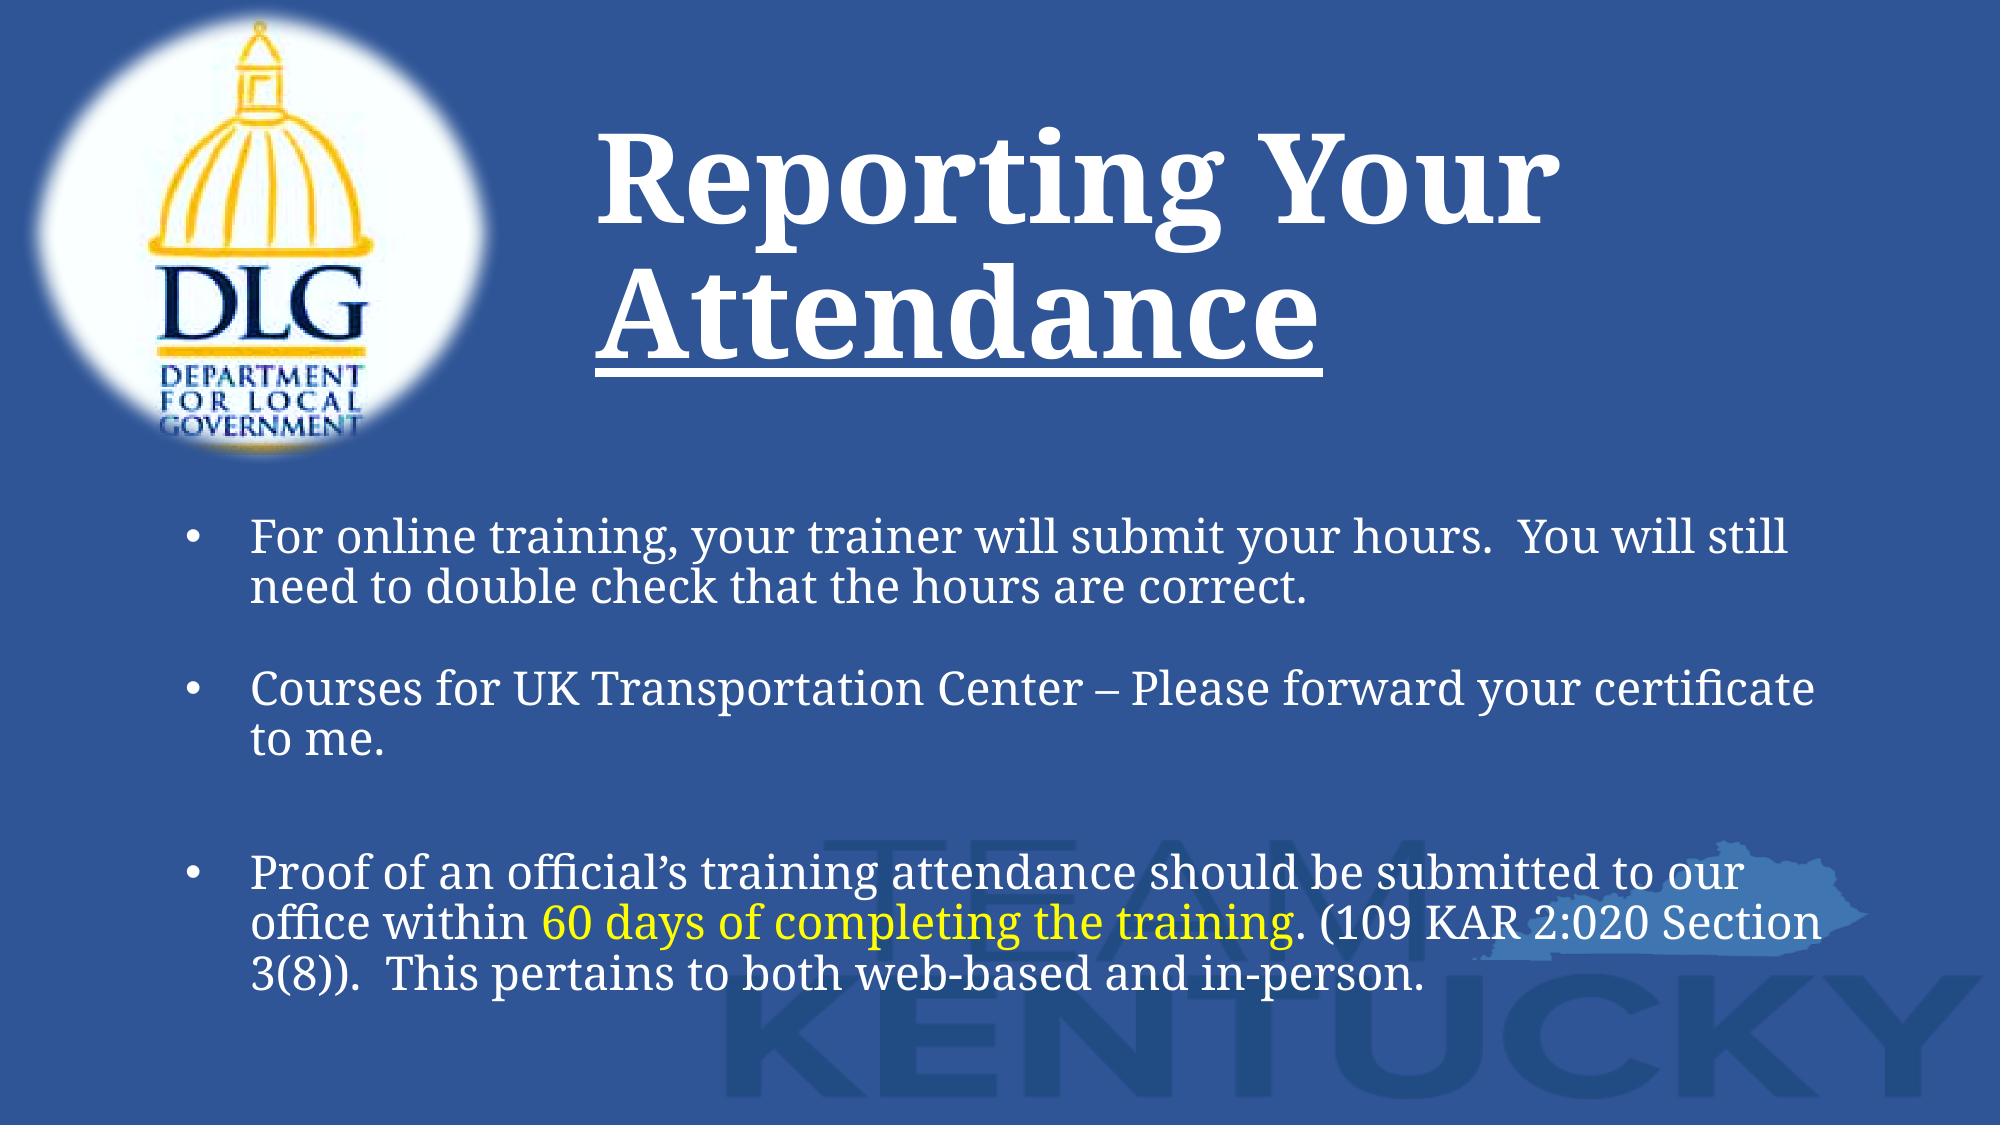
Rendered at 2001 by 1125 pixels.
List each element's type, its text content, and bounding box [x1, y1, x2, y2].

picture [41, 21, 481, 402]
list For online training, your trainer will submit your hours. You will still need to double check that the hours are correct. Courses for UK Transportation Center – Please forward your certificate to me. Proof of an official’s training attendance should be submitted to our office within 60 days of completing the training. (109 KAR 2:020 Section 3(8)). This pertains to both web-based and in-person. [137, 299, 1863, 1014]
title Reporting Your Attendance [580, 82, 1863, 299]
